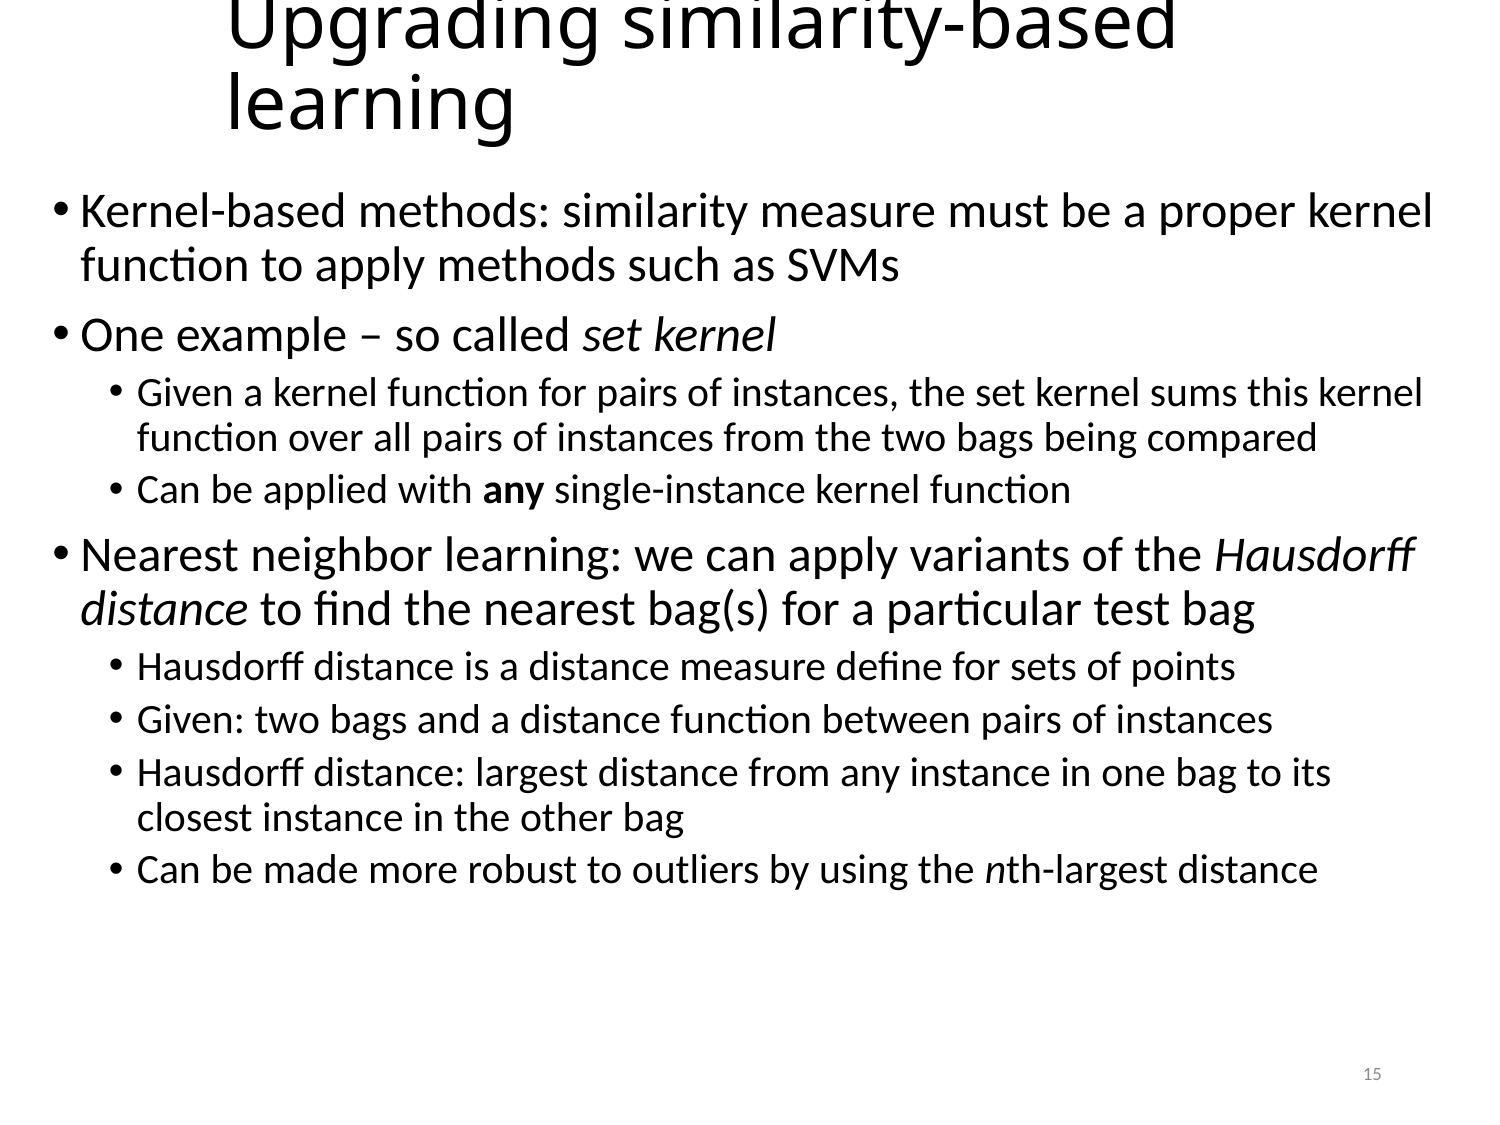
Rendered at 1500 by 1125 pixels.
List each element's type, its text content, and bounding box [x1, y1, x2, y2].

list Kernel-based methods: similarity measure must be a proper kernel function to apply methods such as SVMs One example – so called set kernel Given a kernel function for pairs of instances, the set kernel sums this kernel function over all pairs of instances from the two bags being compared Can be applied with any single-instance kernel function Nearest neighbor learning: we can apply variants of the Hausdorff distance to find the nearest bag(s) for a particular test bag Hausdorff distance is a distance measure define for sets of points Given: two bags and a distance function between pairs of instances Hausdorff distance: largest distance from any instance in one bag to its closest instance in the other bag Can be made more robust to outliers by using the nth-largest distance [37, 177, 1464, 1093]
title Upgrading similarity-based learning [210, 0, 1466, 159]
slide_number 15 [1059, 1042, 1397, 1103]
